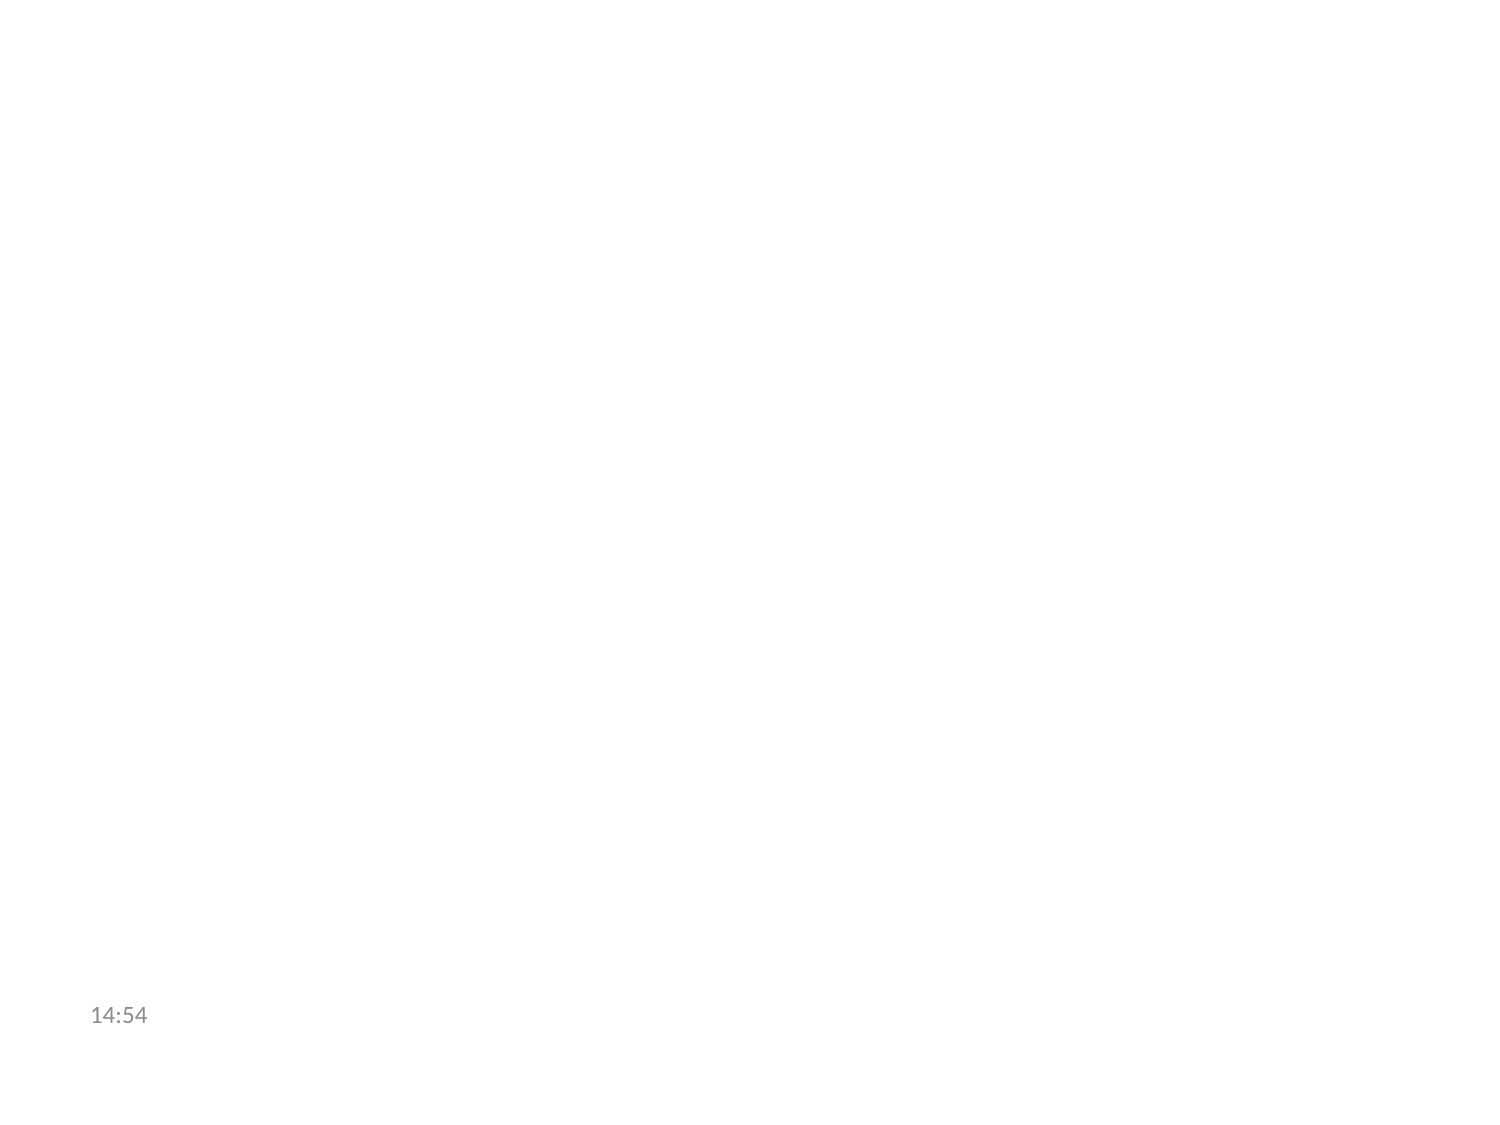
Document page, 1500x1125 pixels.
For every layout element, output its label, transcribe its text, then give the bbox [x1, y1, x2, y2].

text_box 15:35 [75, 983, 425, 1044]
